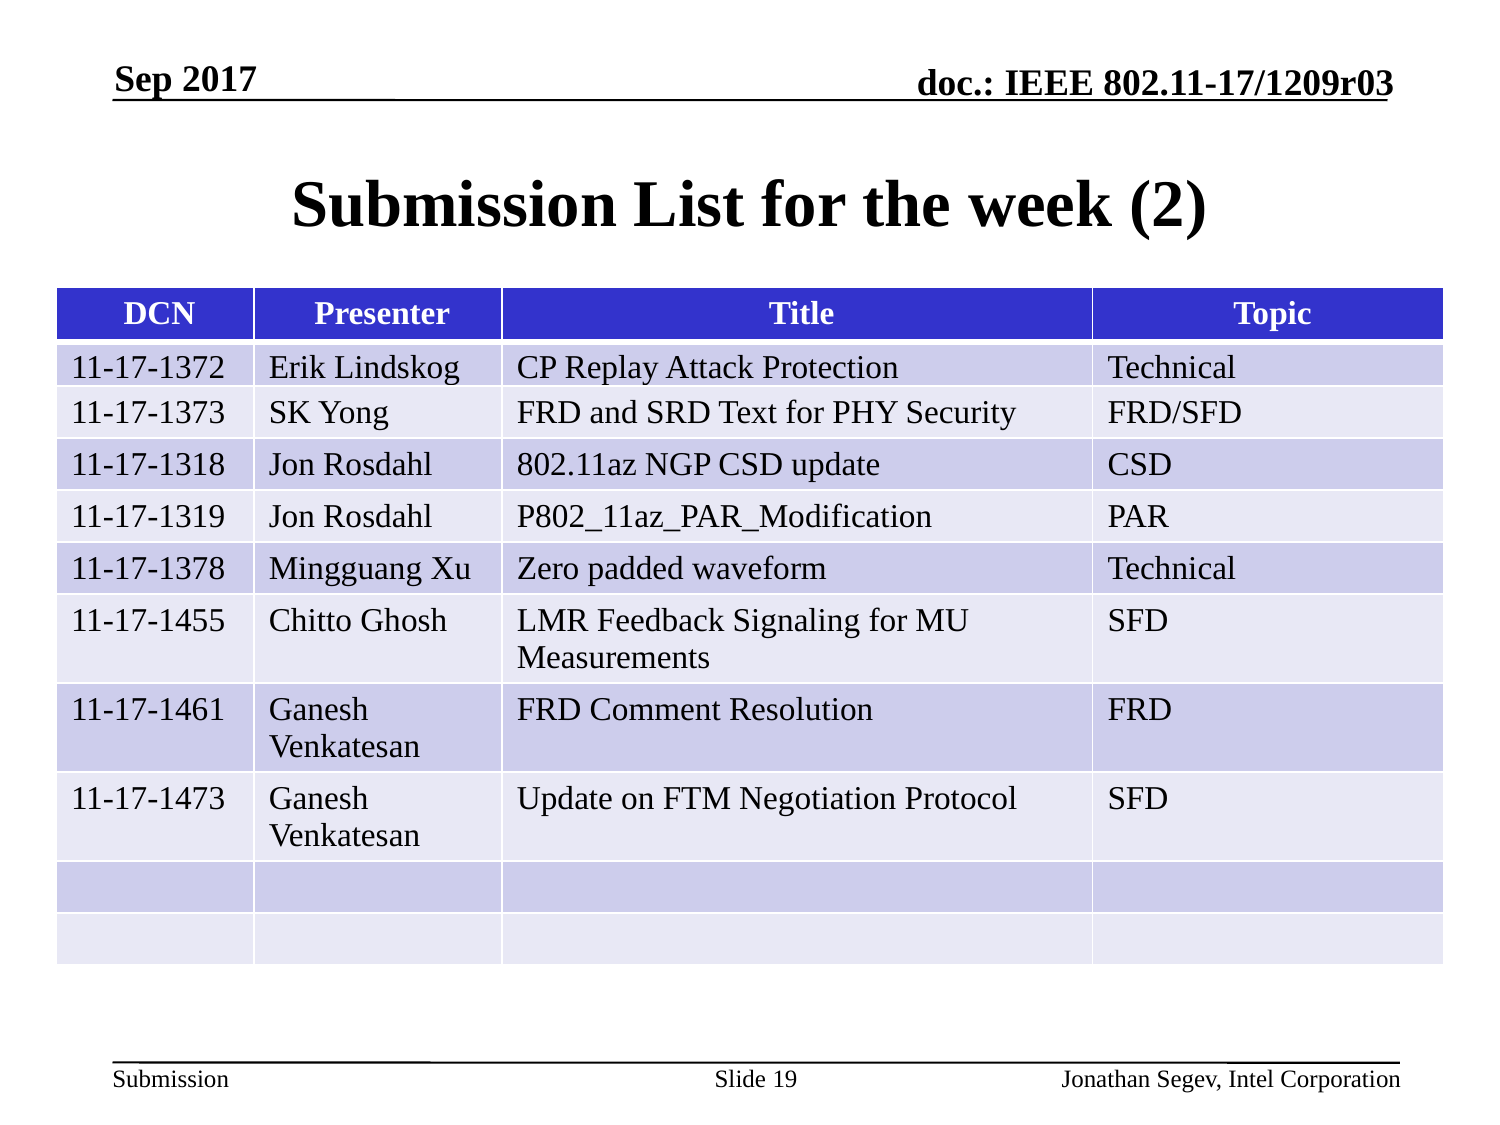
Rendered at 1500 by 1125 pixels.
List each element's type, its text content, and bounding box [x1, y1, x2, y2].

table_header Title [503, 288, 1092, 339]
table_cell [255, 914, 501, 964]
table_cell Jon Rosdahl [255, 439, 501, 489]
table_cell PAR [1093, 491, 1443, 541]
slide_number Slide 19 [712, 1061, 800, 1123]
table_cell [57, 914, 253, 964]
table_cell [503, 862, 1092, 912]
table_cell FRD Comment Resolution [503, 684, 1092, 771]
table_cell [1093, 914, 1443, 964]
table_cell 11-17-1473 [57, 773, 253, 860]
table_cell Technical [1093, 543, 1443, 593]
table_cell Chitto Ghosh [255, 595, 501, 682]
table_cell 802.11az NGP CSD update [503, 439, 1092, 489]
table_header DCN [57, 288, 253, 339]
table_cell LMR Feedback Signaling for MU Measurements [503, 595, 1092, 682]
table_cell Jon Rosdahl [255, 491, 501, 541]
table_cell Technical [1093, 345, 1443, 385]
table_cell FRD and SRD Text for PHY Security [503, 387, 1092, 437]
table_cell FRD/SFD [1093, 387, 1443, 437]
table_cell SFD [1093, 595, 1443, 682]
table_cell Ganesh Venkatesan [255, 773, 501, 860]
table_cell Update on FTM Negotiation Protocol [503, 773, 1092, 860]
table_cell SK Yong [255, 387, 501, 437]
table_cell [503, 914, 1092, 964]
table_cell 11-17-1319 [57, 491, 253, 541]
table_cell [255, 862, 501, 912]
table_cell CP Replay Attack Protection [503, 345, 1092, 385]
table_cell 11-17-1372 [57, 345, 253, 385]
table_cell 11-17-1455 [57, 595, 253, 682]
table_cell Erik Lindskog [255, 345, 501, 385]
table_cell SFD [1093, 773, 1443, 860]
table_header Topic [1093, 288, 1443, 339]
table_cell FRD [1093, 684, 1443, 771]
table_cell [1093, 862, 1443, 912]
table_cell 11-17-1318 [57, 439, 253, 489]
table_cell P802_11az_PAR_Modification [503, 491, 1092, 541]
table_cell Ganesh Venkatesan [255, 684, 501, 771]
table_cell CSD [1093, 439, 1443, 489]
footer Jonathan Segev, Intel Corporation [878, 1061, 1402, 1093]
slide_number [114, 54, 423, 100]
table_cell 11-17-1373 [57, 387, 253, 437]
title Submission List for the week (2) [112, 112, 1388, 286]
table_cell Zero padded waveform [503, 543, 1092, 593]
table_cell [57, 862, 253, 912]
table_cell 11-17-1461 [57, 684, 253, 771]
table_header Presenter [255, 288, 501, 339]
table_cell Mingguang Xu [255, 543, 501, 593]
table_cell 11-17-1378 [57, 543, 253, 593]
